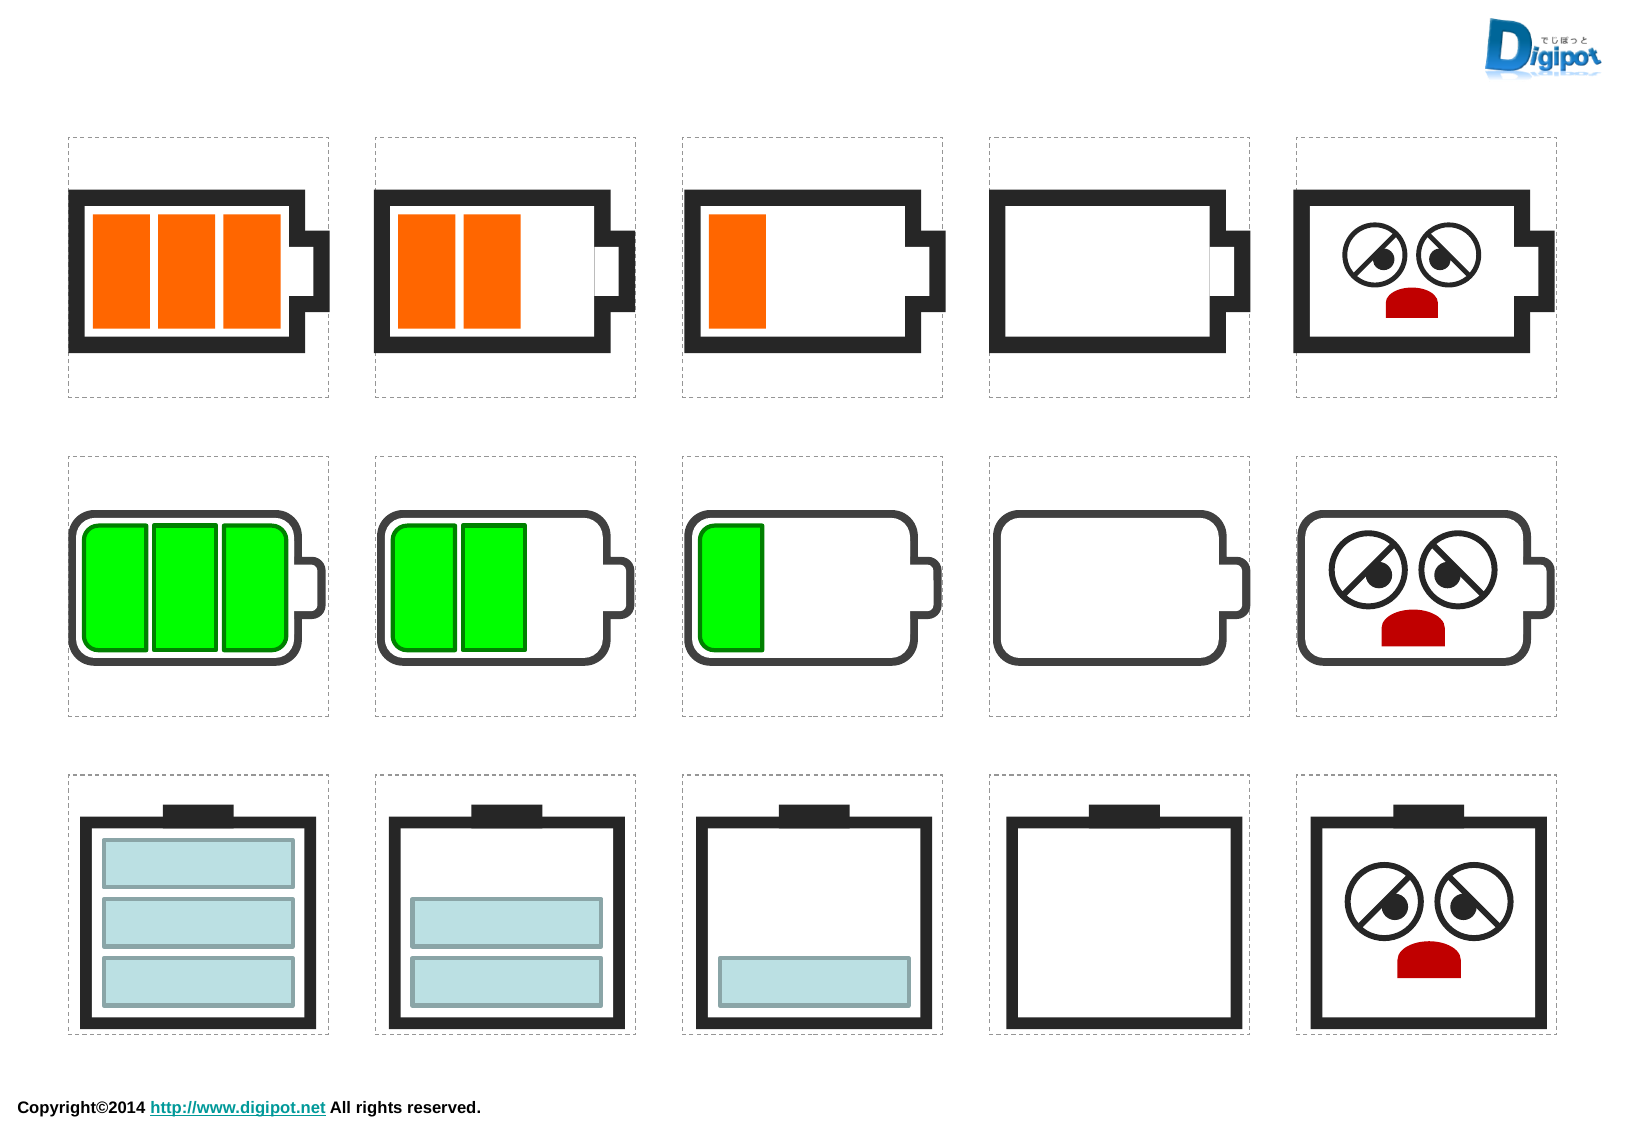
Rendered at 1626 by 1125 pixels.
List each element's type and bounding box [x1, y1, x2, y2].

text_box [376, 509, 635, 666]
text_box [988, 189, 1251, 354]
picture [1485, 18, 1602, 82]
text_box [992, 509, 1251, 666]
text_box [388, 804, 626, 1030]
text_box [684, 509, 942, 666]
text_box [684, 189, 946, 354]
text_box [68, 509, 326, 666]
text_box [68, 189, 330, 354]
text_box [79, 804, 317, 1030]
text_box [1310, 804, 1548, 1030]
text_box [1293, 189, 1555, 354]
text_box [1006, 804, 1243, 1030]
text_box [373, 189, 636, 354]
text_box [1297, 509, 1555, 666]
text_box [695, 804, 933, 1030]
